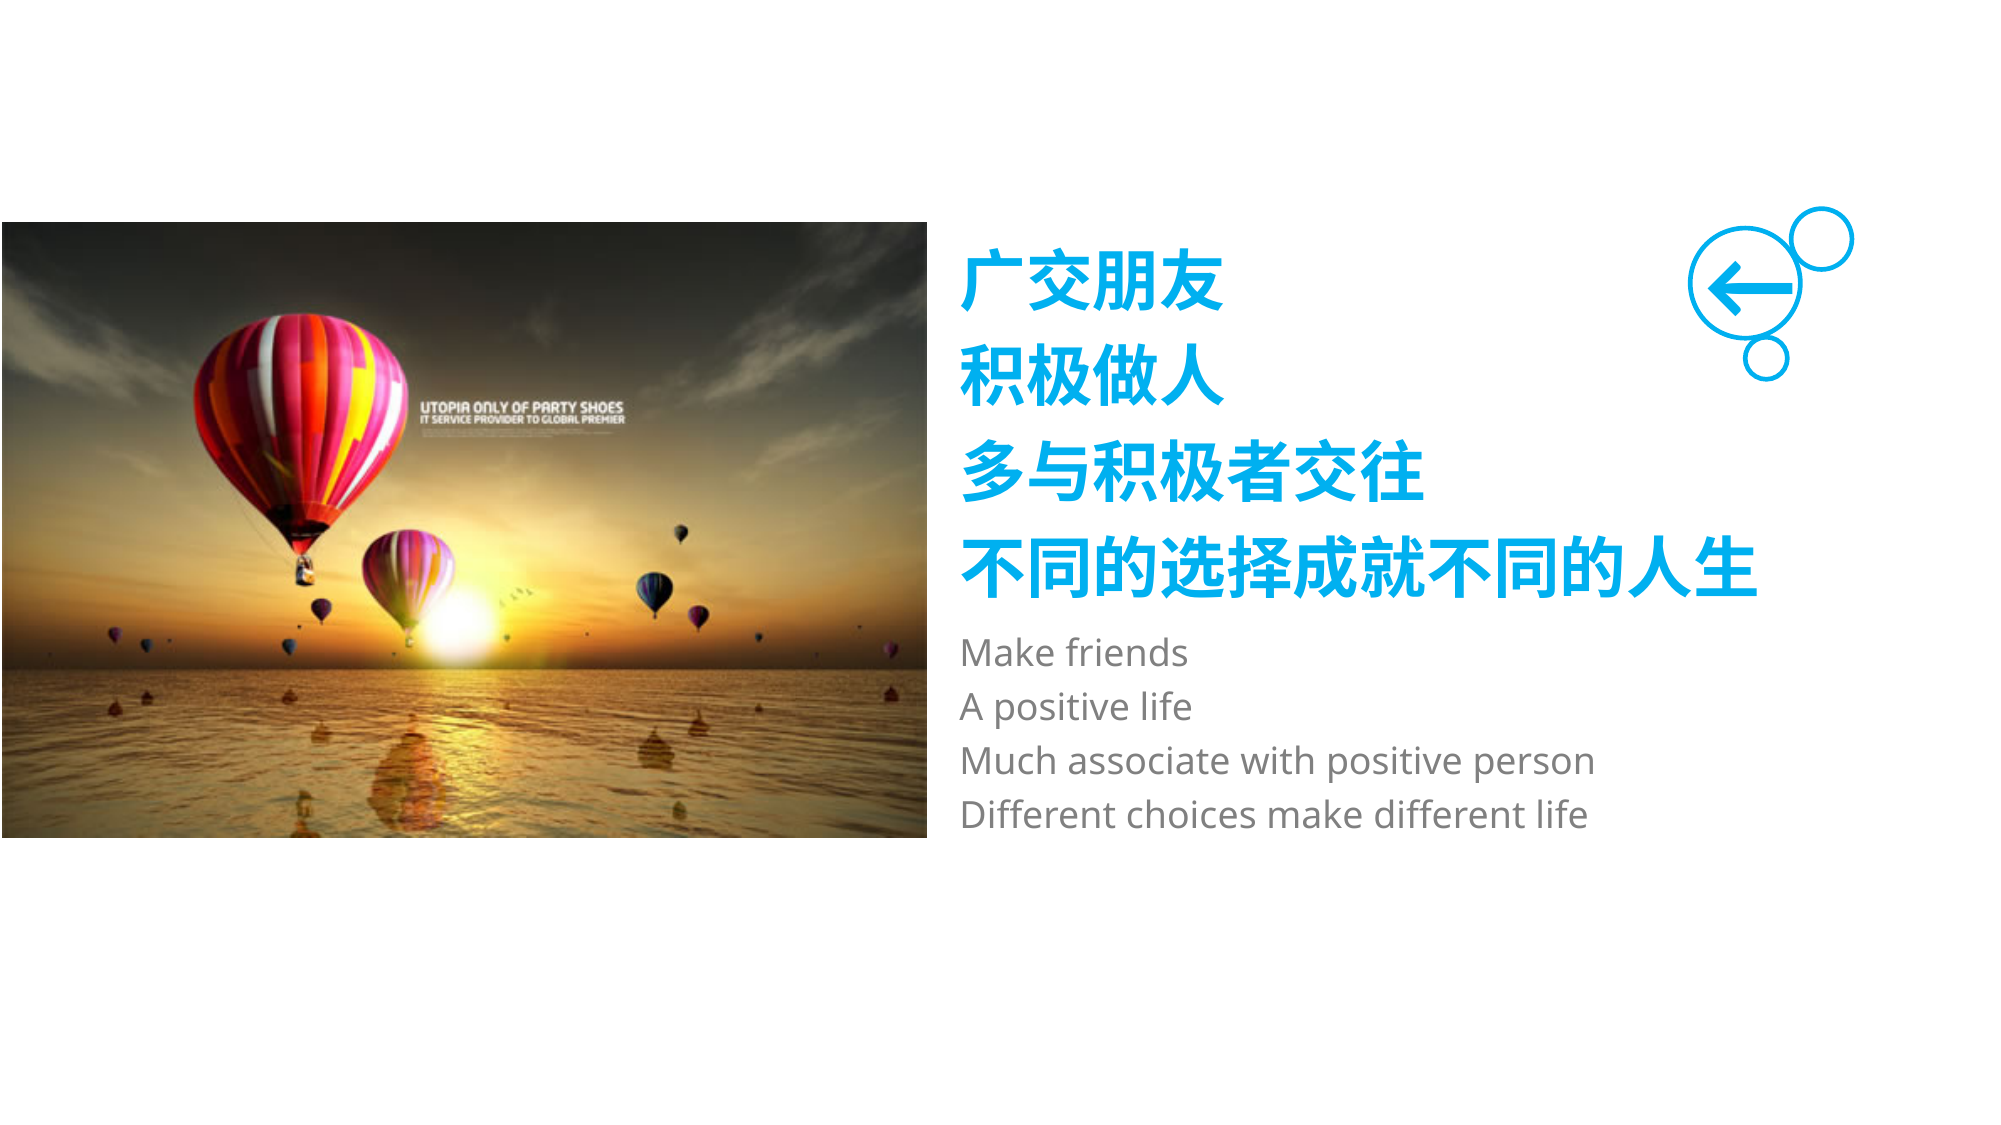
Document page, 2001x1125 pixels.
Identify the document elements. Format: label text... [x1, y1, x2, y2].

text_box Make friends A positive life Much associate with positive person Different choices make different life [944, 612, 1945, 843]
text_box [1690, 208, 1852, 380]
picture [2, 222, 927, 838]
text_box 广交朋友 积极做人 多与积极者交往 不同的选择成就不同的人生 [944, 214, 1972, 614]
